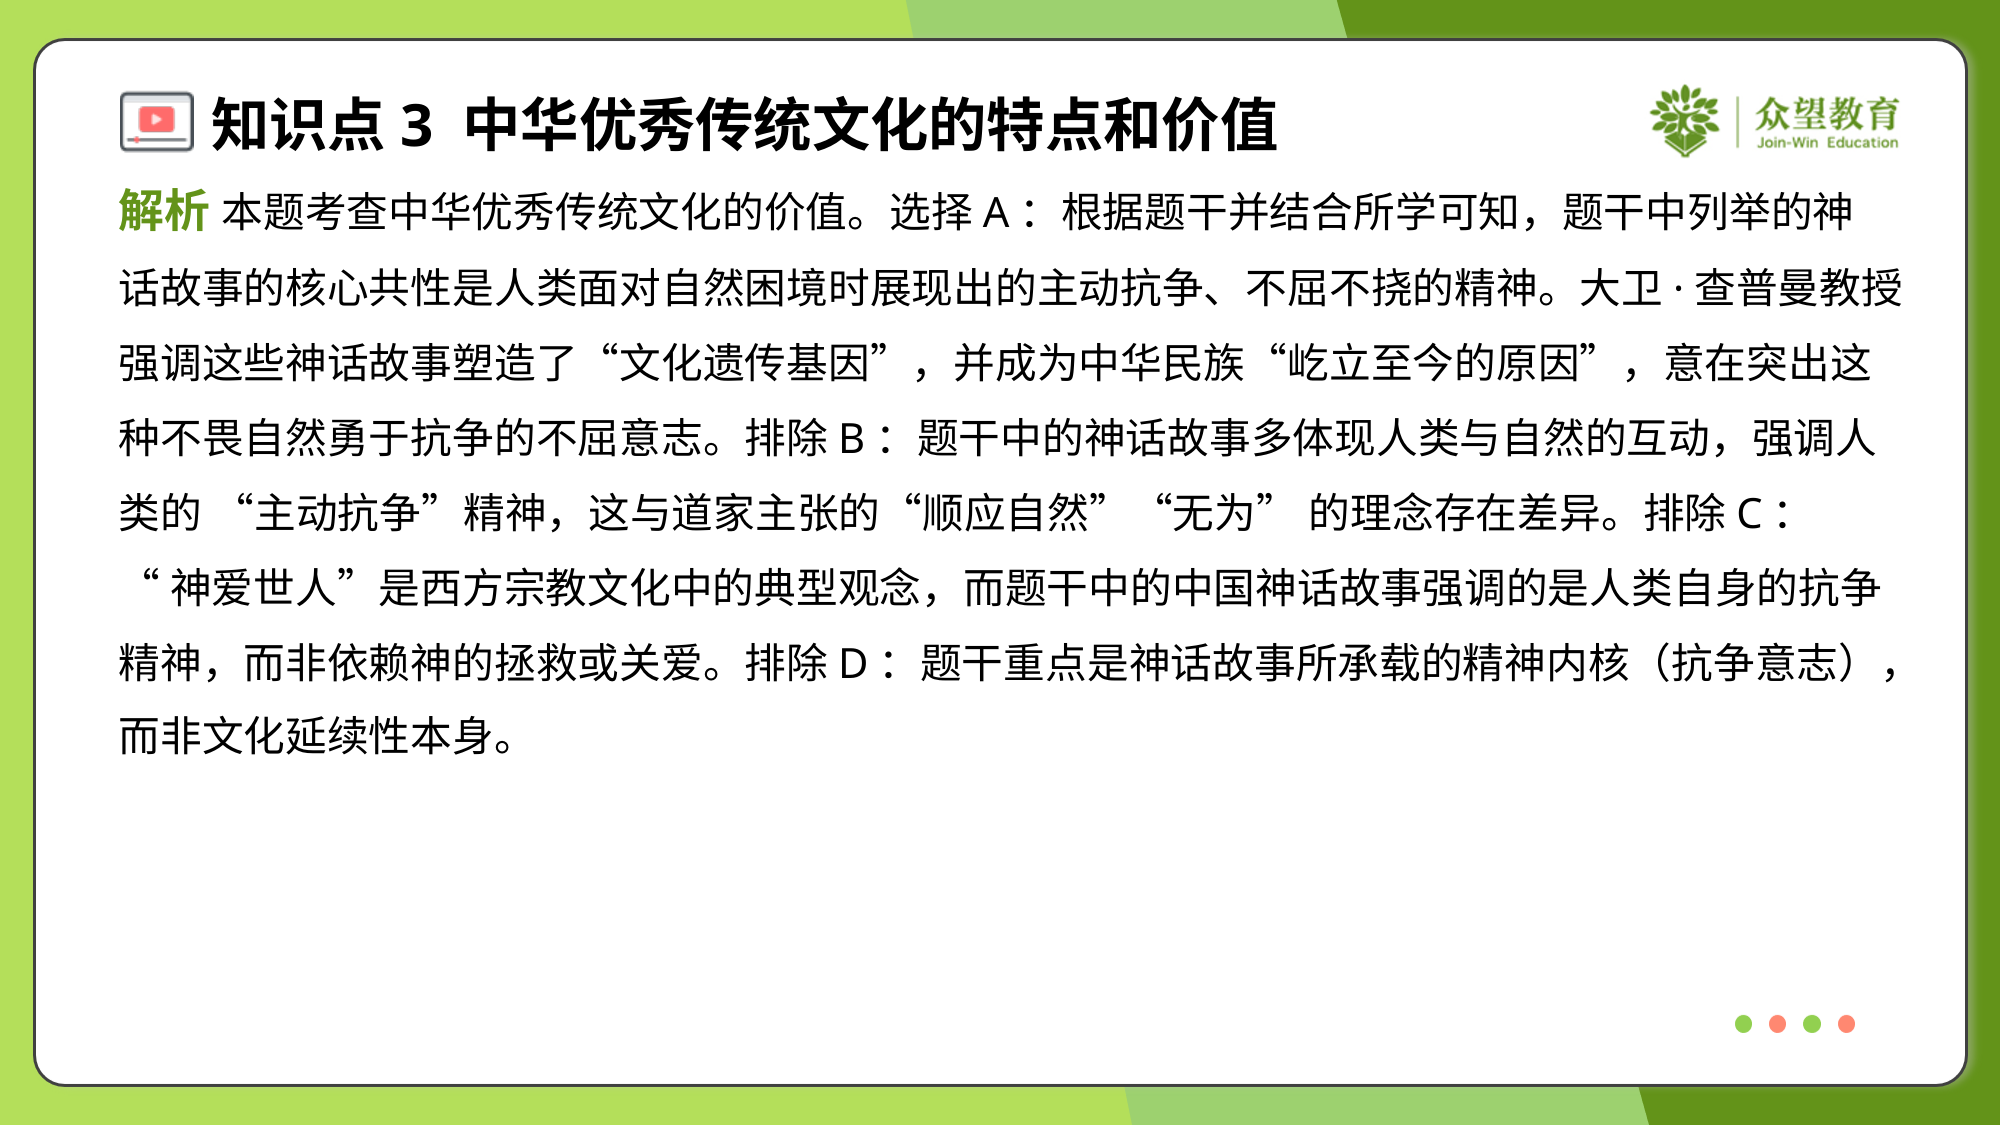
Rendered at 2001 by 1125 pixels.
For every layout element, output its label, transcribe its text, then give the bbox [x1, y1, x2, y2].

picture [0, 0, 2000, 1125]
text_box 解析 本题考查中华优秀传统文化的价值。选择A：根据题干并结合所学可知，题干中列举的神 话故事的核心共性是人类面对自然困境时展现出的主动抗争、不屈不挠的精神。大卫·查普曼教授 强调这些神话故事塑造了“文化遗传基因”，并成为中华民族“屹立至今的原因”，意在突出这 种不畏自然勇于抗争的不屈意志。排除B：题干中的神话故事多体现人类与自然的互动，强调人 类的 “主动抗争”精神，这与道家主张的“顺应自然”“无为” 的理念存在差异。排除C： “神爱世人”是西方宗教文化中的典型观念，而题干中的中国神话故事强调的是人类自身的抗争 精神，而非依赖神的拯救或关爱。排除D：题干重点是神话故事所承载的精神内核（抗争意志）， 而非文化延续性本身。 [118, 159, 1883, 752]
